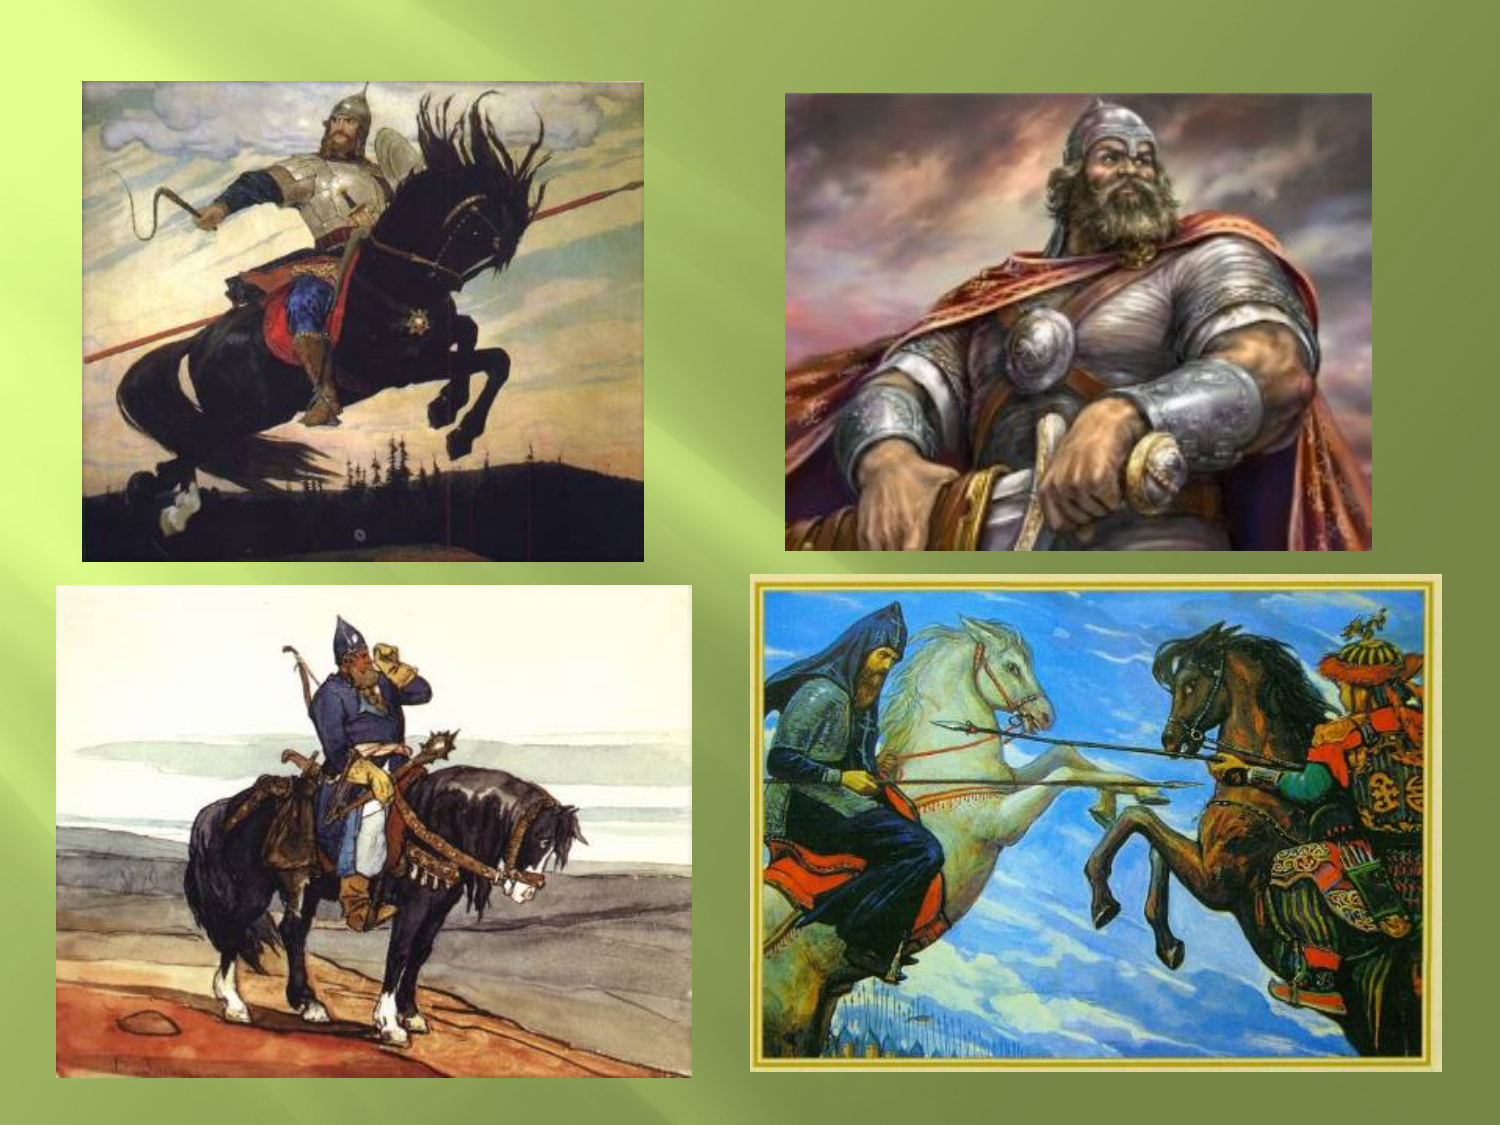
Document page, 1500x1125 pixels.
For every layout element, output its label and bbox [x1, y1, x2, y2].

picture [56, 585, 692, 1079]
picture [784, 93, 1372, 551]
picture [81, 81, 645, 562]
picture [749, 573, 1442, 1073]
